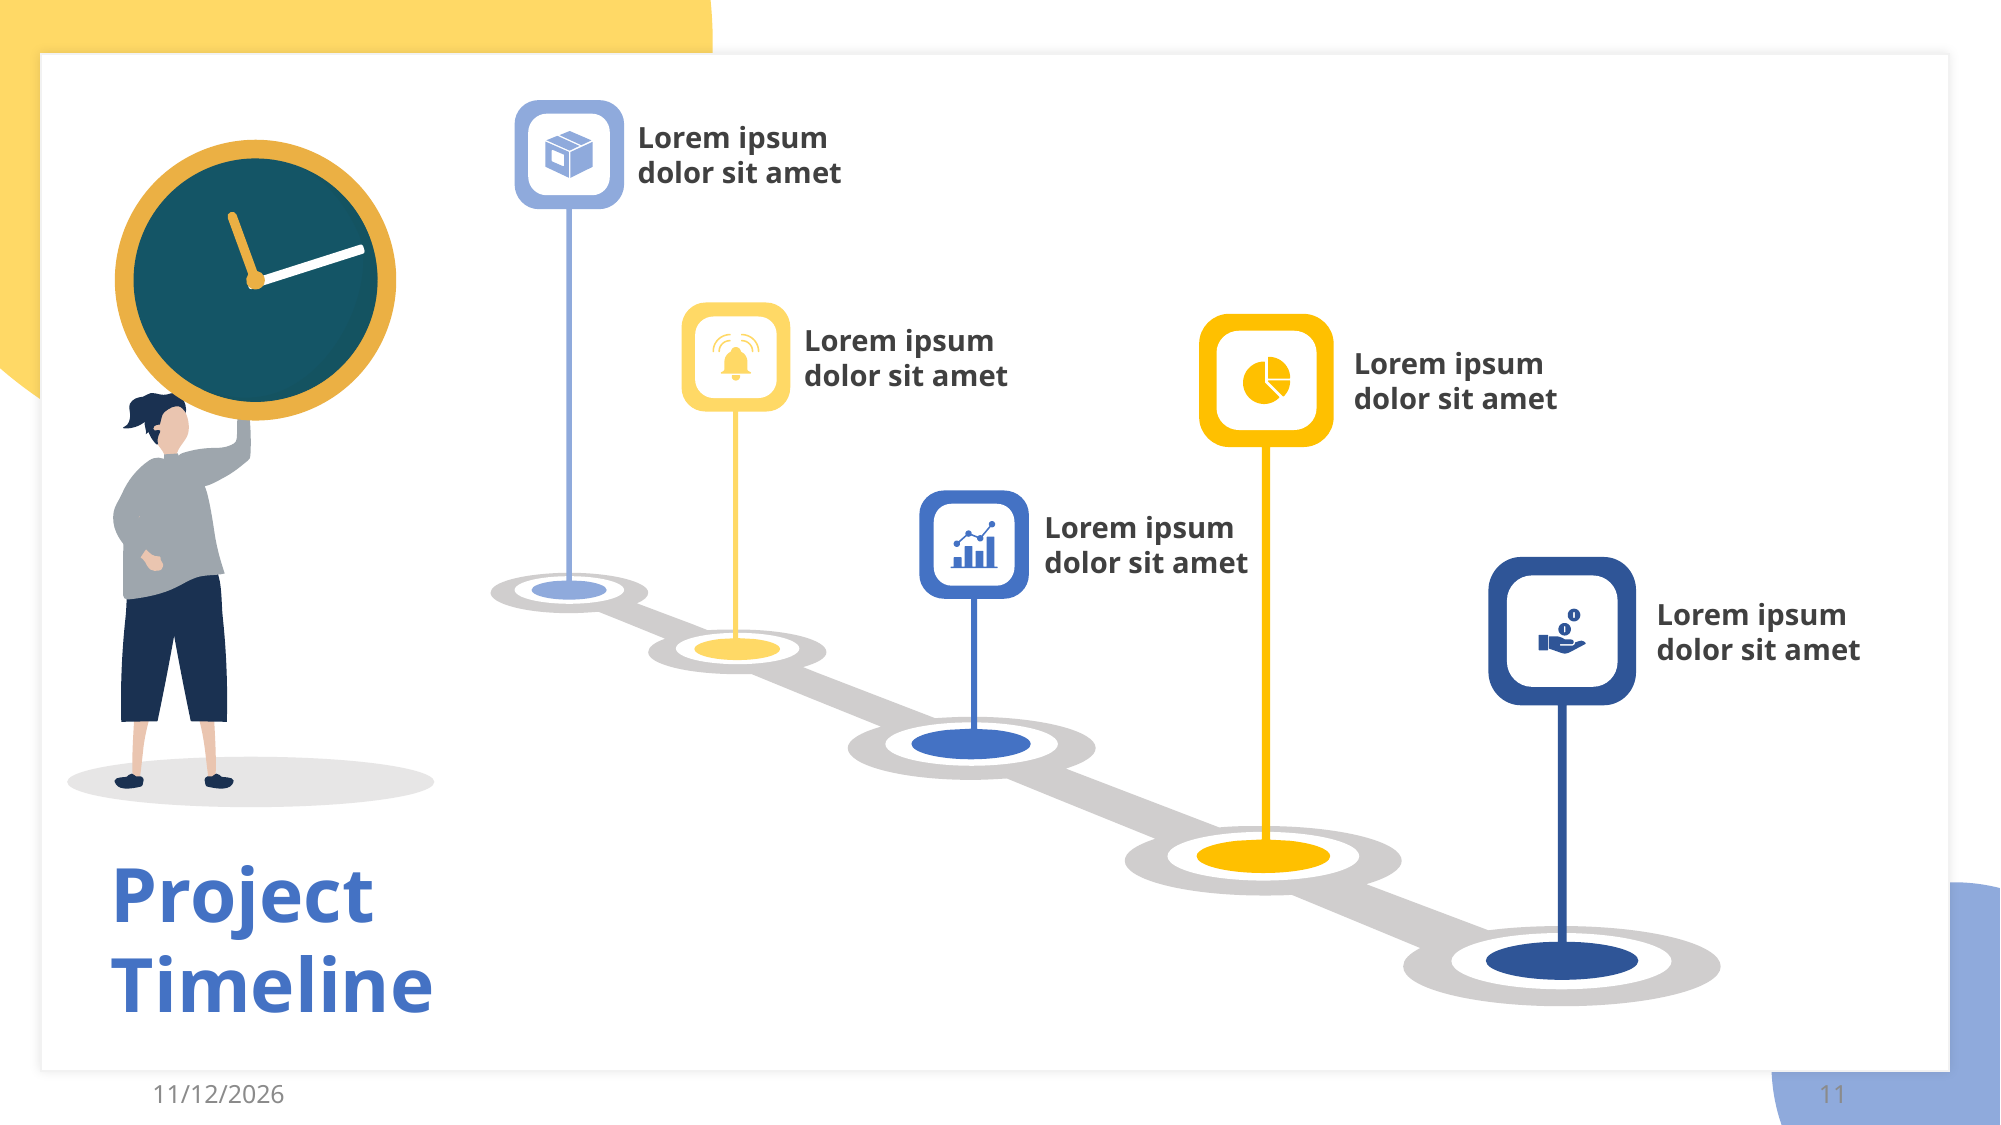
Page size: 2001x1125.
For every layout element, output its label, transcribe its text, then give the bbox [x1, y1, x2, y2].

text_box [514, 576, 625, 604]
text_box [1167, 831, 1360, 881]
text_box Lorem ipsum dolor sit amet [804, 322, 1045, 393]
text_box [1242, 356, 1291, 404]
text_box [933, 503, 1015, 586]
text_box Lorem ipsum dolor sit amet [637, 119, 878, 190]
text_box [545, 131, 593, 178]
text_box [1506, 575, 1618, 687]
text_box [40, 53, 1950, 1072]
text_box [885, 722, 1058, 766]
text_box [66, 764, 436, 809]
text_box [681, 302, 791, 661]
text_box Lorem ipsum dolor sit amet [1656, 596, 1897, 667]
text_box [712, 333, 760, 381]
text_box [675, 632, 800, 665]
picture [112, 139, 397, 789]
text_box [911, 490, 1031, 760]
text_box [528, 113, 610, 196]
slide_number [137, 1065, 588, 1125]
text_box [490, 572, 1721, 1007]
text_box Project Timeline [110, 847, 574, 1028]
text_box [1485, 556, 1639, 980]
text_box [1451, 933, 1672, 990]
text_box Lorem ipsum dolor sit amet [1353, 345, 1594, 416]
text_box [1199, 313, 1334, 509]
slide_number 11 [1412, 1065, 1863, 1125]
text_box Lorem ipsum dolor sit amet [1044, 509, 1285, 580]
text_box [1863, 881, 2000, 1125]
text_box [950, 521, 998, 569]
text_box [0, 0, 714, 398]
text_box [1216, 330, 1317, 431]
text_box [514, 100, 625, 600]
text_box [1538, 608, 1586, 654]
text_box [695, 316, 777, 399]
text_box [1196, 580, 1331, 874]
